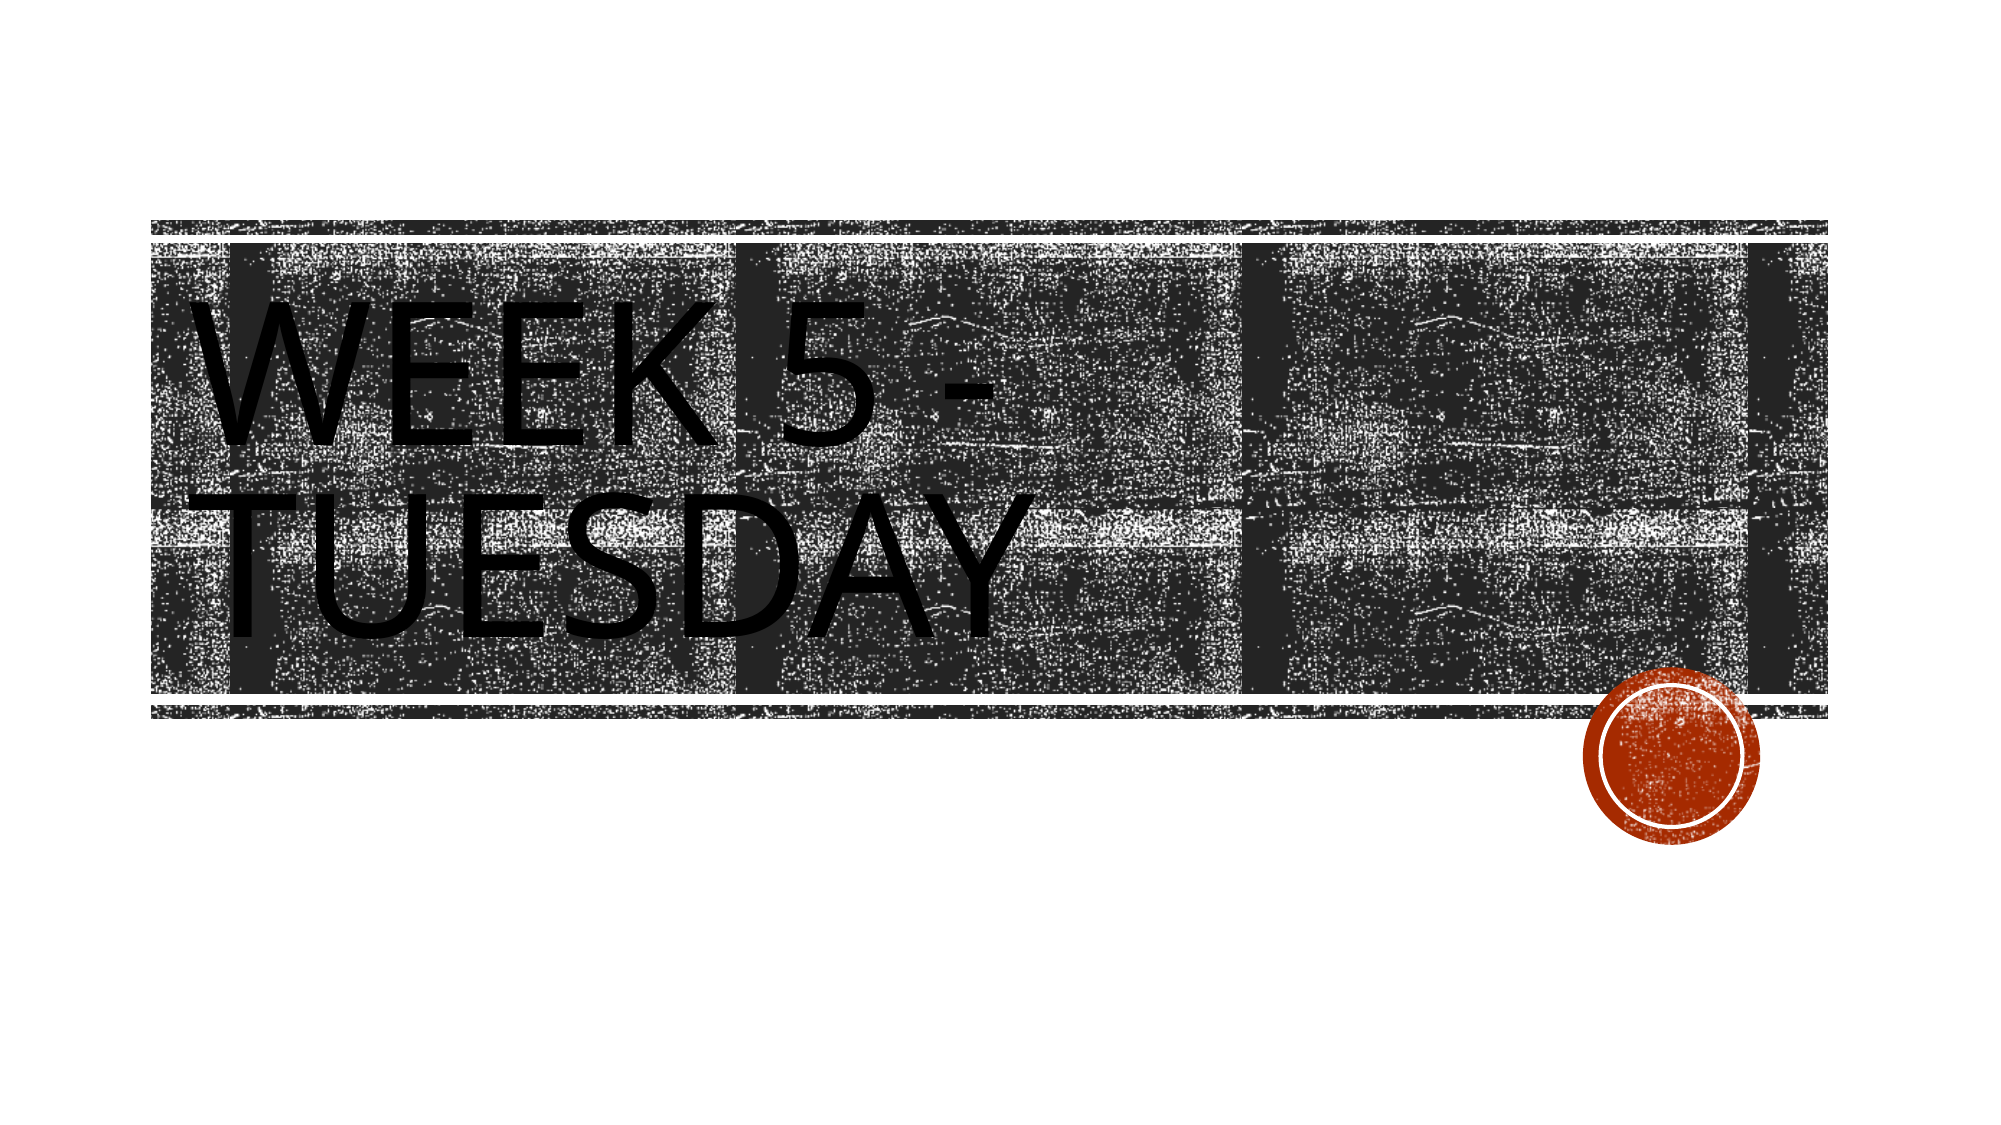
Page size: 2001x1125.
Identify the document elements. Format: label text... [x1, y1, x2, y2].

title Week 5 - Tuesday [172, 234, 1808, 733]
